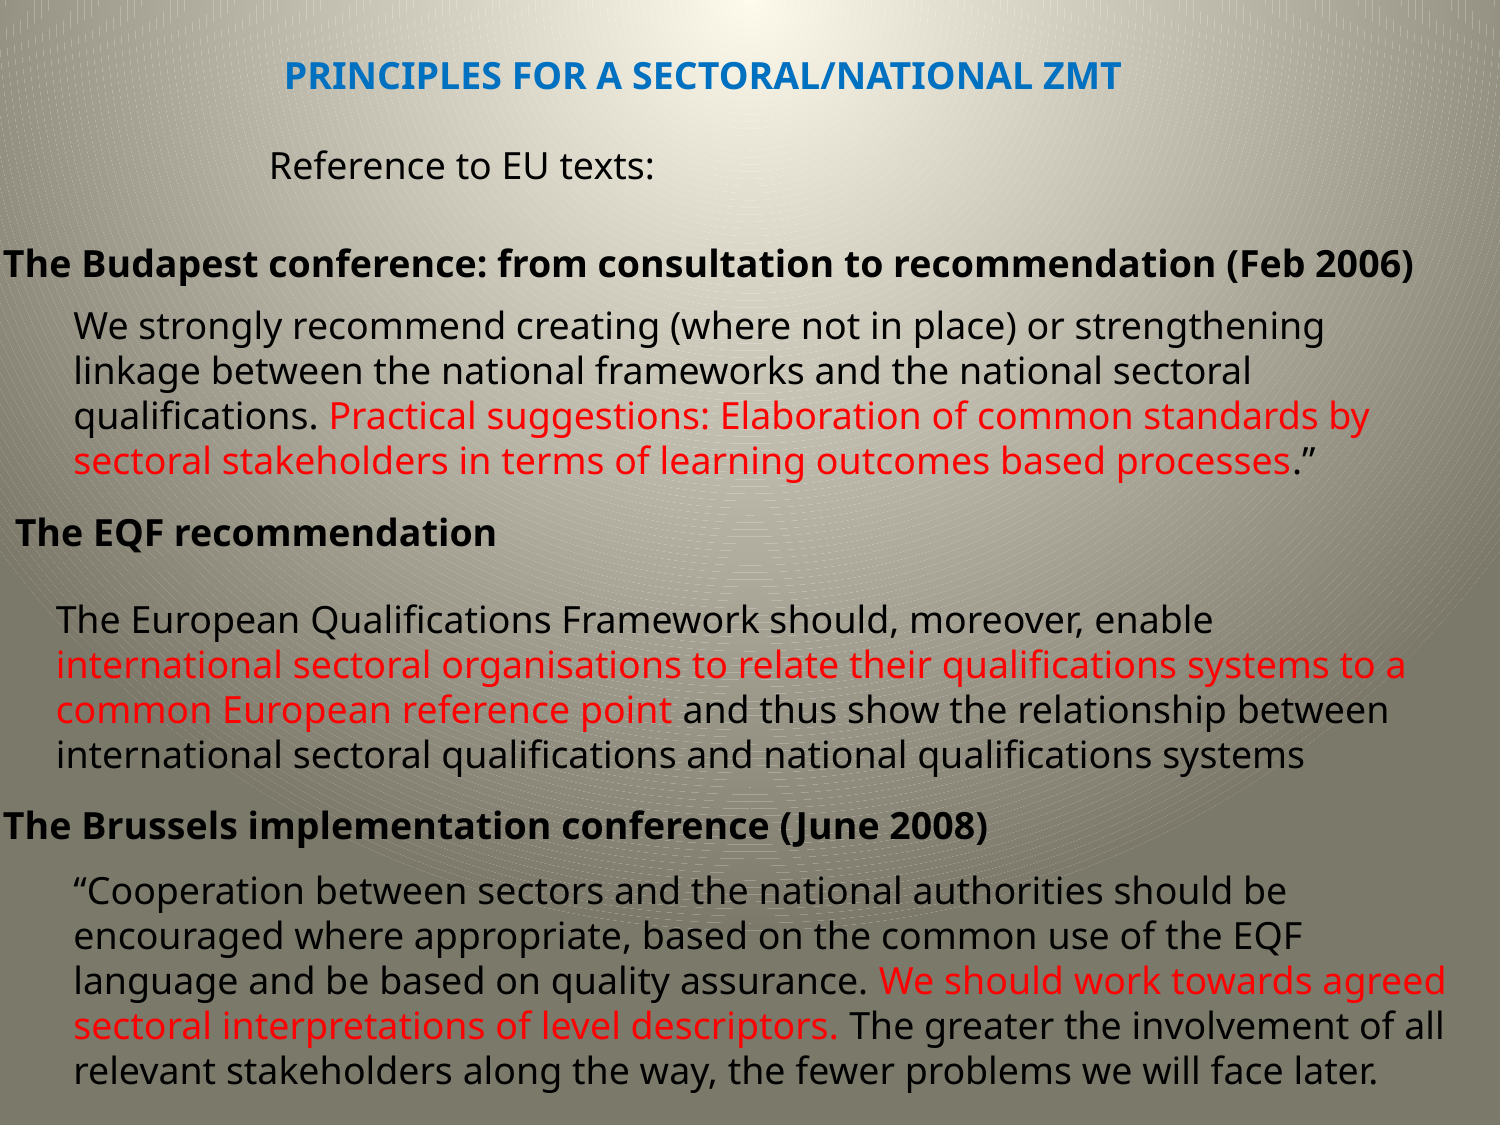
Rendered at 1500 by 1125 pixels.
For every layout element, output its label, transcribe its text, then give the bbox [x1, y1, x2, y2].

text_box “Cooperation between sectors and the national authorities should be encouraged where appropriate, based on the common use of the EQF language and be based on quality assurance. We should work towards agreed sectoral interpretations of level descriptors. The greater the involvement of all relevant stakeholders along the way, the fewer problems we will face later. [58, 859, 1465, 1099]
text_box PRINCIPLES FOR A SECTORAL/NATIONAL ZMT Reference to EU texts: [0, 0, 1407, 232]
text_box The Budapest conference: from consultation to recommendation (Feb 2006) [0, 232, 1477, 293]
text_box PRINCIPLES FOR A SECTORAL/NATIONAL ZMT Reference to EU texts: [0, 293, 1407, 735]
text_box We strongly recommend creating (where not in place) or strengthening linkage between the national frameworks and the national sectoral qualifications. Practical suggestions: Elaboration of common standards by sectoral stakeholders in terms of learning outcomes based processes.” [58, 295, 1442, 490]
text_box The Brussels implementation conference (June 2008) [0, 794, 1114, 855]
text_box The EQF recommendation [0, 501, 762, 562]
text_box The European Qualifications Framework should, moreover, enable international sectoral organisations to relate their qualifications systems to a common European reference point and thus show the relationship between international sectoral qualifications and national qualifications systems [40, 588, 1459, 783]
